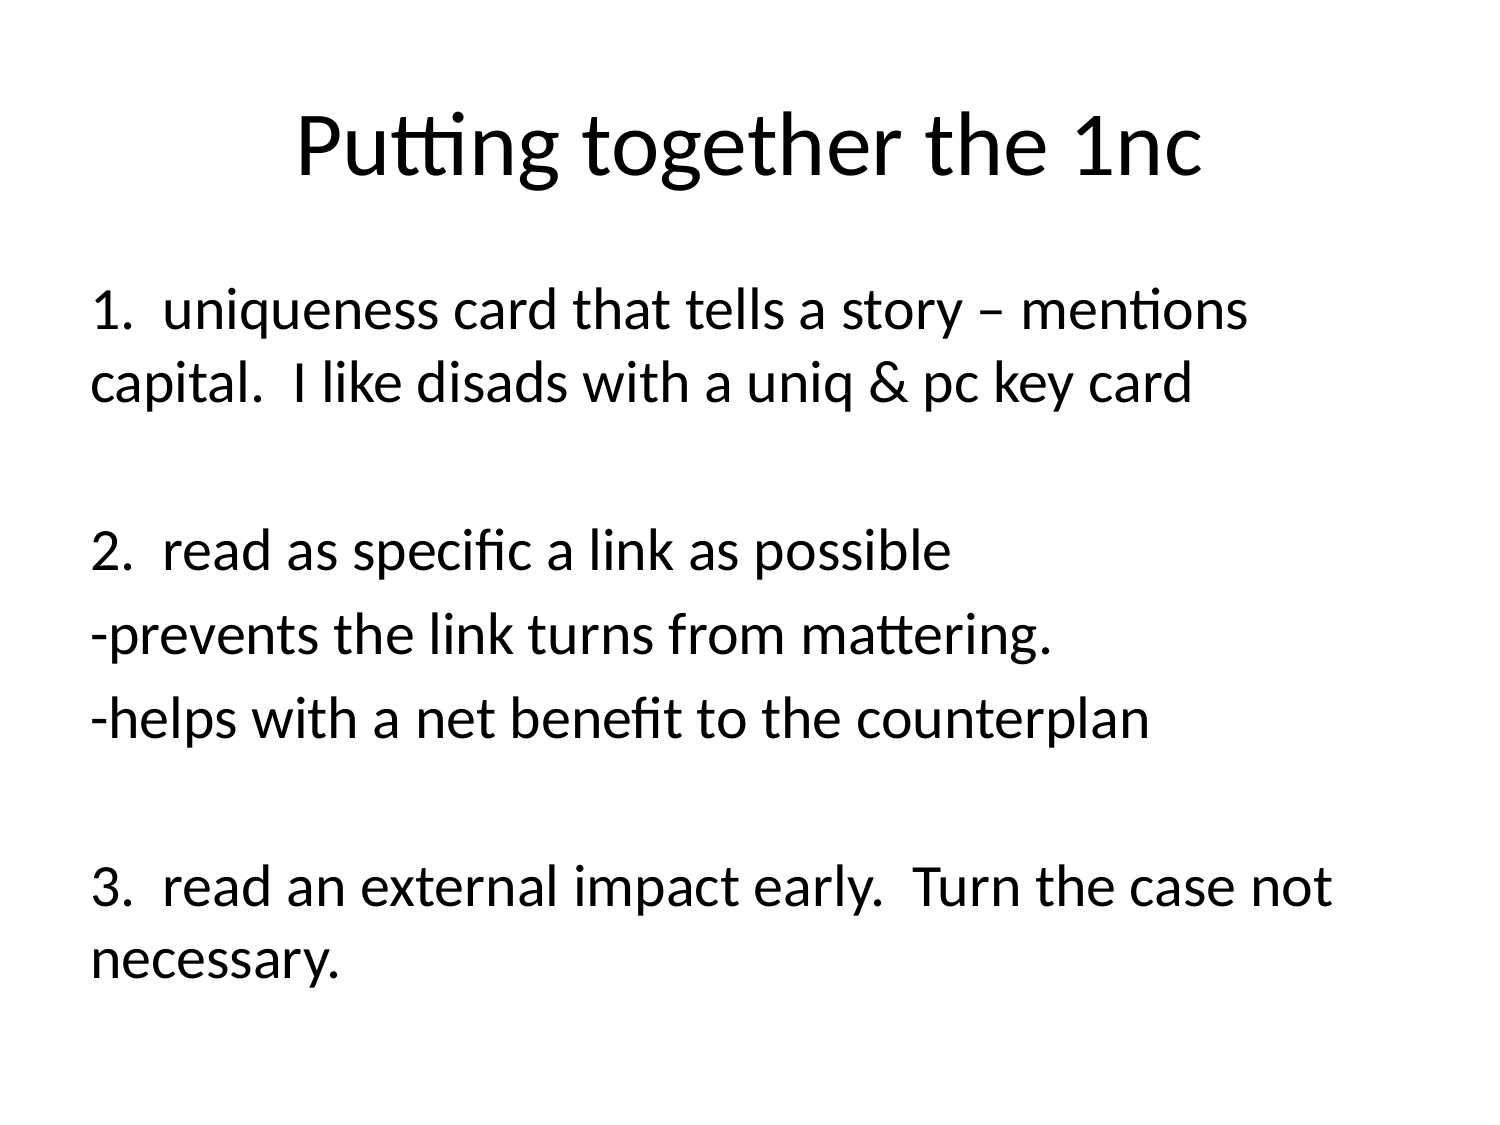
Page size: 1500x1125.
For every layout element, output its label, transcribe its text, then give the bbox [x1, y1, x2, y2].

title Putting together the 1nc [75, 45, 1425, 233]
list 1. uniqueness card that tells a story – mentions capital. I like disads with a uniq & pc key card 2. read as specific a link as possible -prevents the link turns from mattering. -helps with a net benefit to the counterplan 3. read an external impact early. Turn the case not necessary. [75, 262, 1425, 1005]
